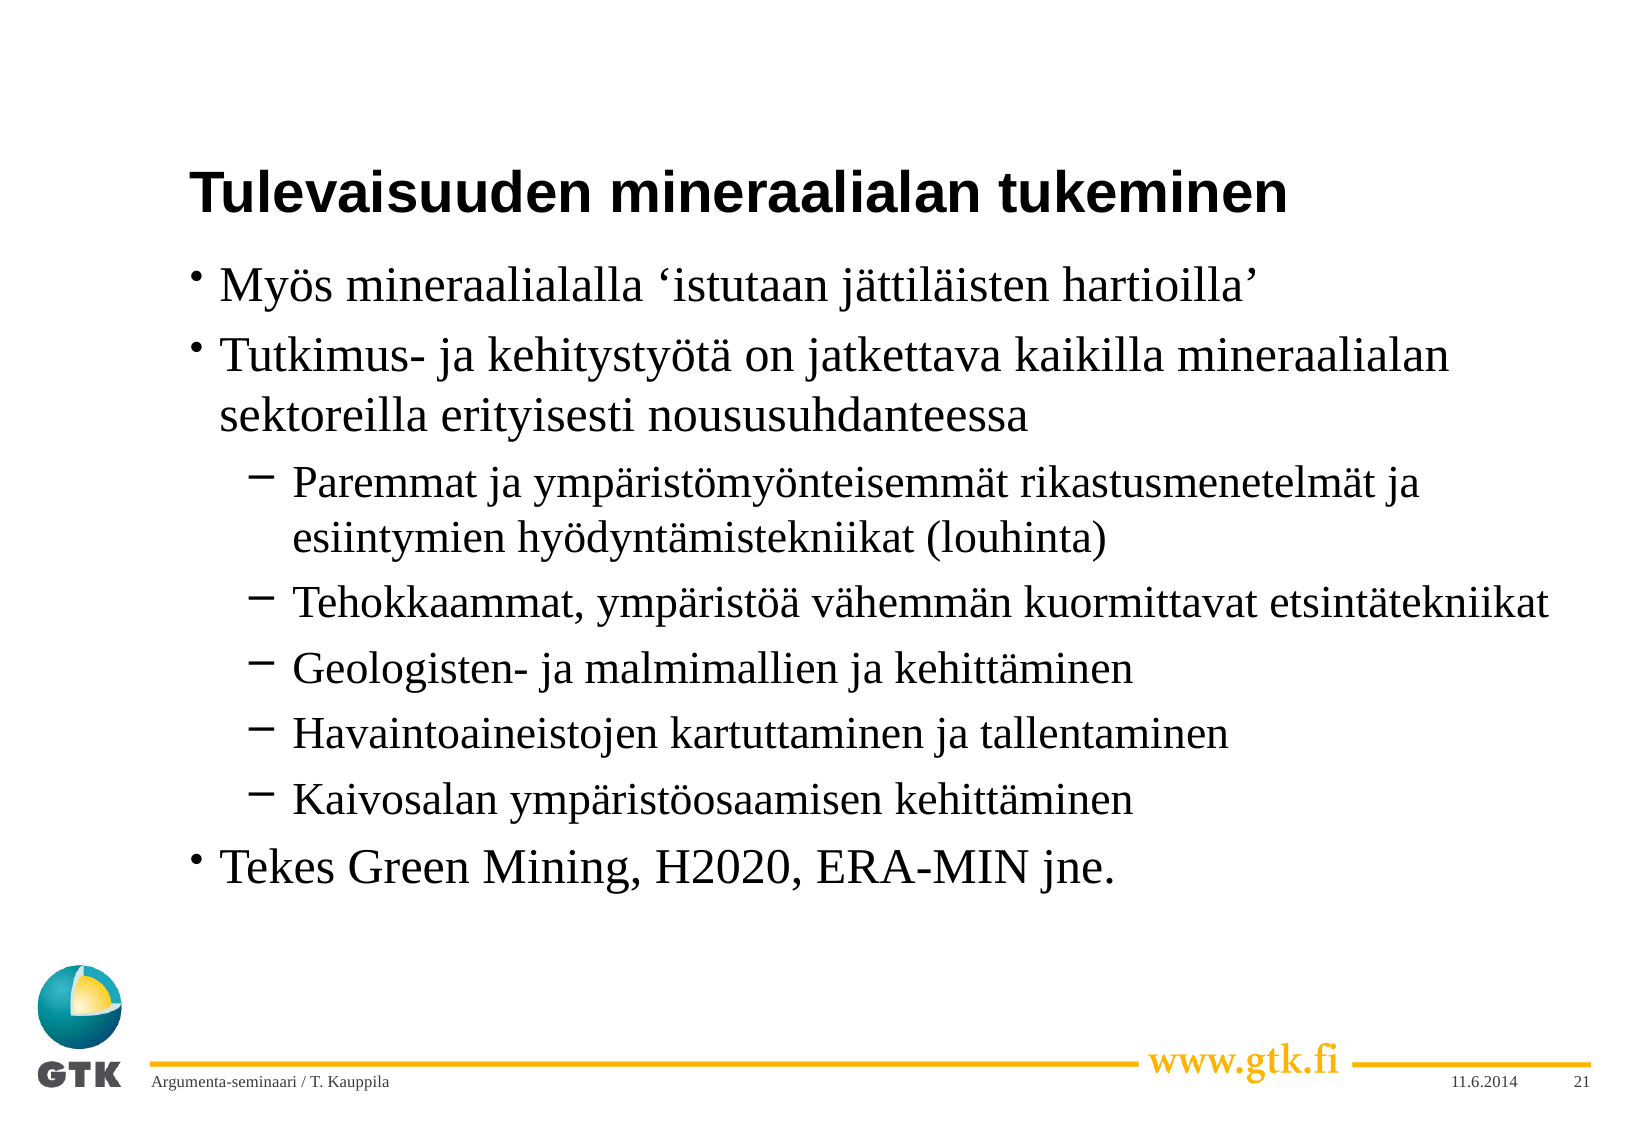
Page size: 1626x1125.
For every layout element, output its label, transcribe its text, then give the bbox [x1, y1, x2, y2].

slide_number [1344, 1069, 1533, 1093]
title Tulevaisuuden mineraalialan tukeminen [174, 31, 1569, 232]
slide_number 21 [1533, 1069, 1606, 1093]
picture [142, 1032, 1601, 1092]
picture [31, 952, 128, 1094]
list Myös mineraalialalla ‘istutaan jättiläisten hartioilla’ Tutkimus- ja kehitystyötä on jatkettava kaikilla mineraalialan sektoreilla erityisesti noususuhdanteessa Paremmat ja ympäristömyönteisemmät rikastusmenetelmät ja esiintymien hyödyntämistekniikat (louhinta) Tehokkaammat, ympäristöä vähemmän kuormittavat etsintätekniikat Geologisten- ja malmimallien ja kehittäminen Havaintoaineistojen kartuttaminen ja tallentaminen Kaivosalan ympäristöosaamisen kehittäminen Tekes Green Mining, H2020, ERA-MIN jne. [174, 243, 1569, 1000]
footer Argumenta-seminaari / T. Kauppila [135, 1069, 1144, 1093]
